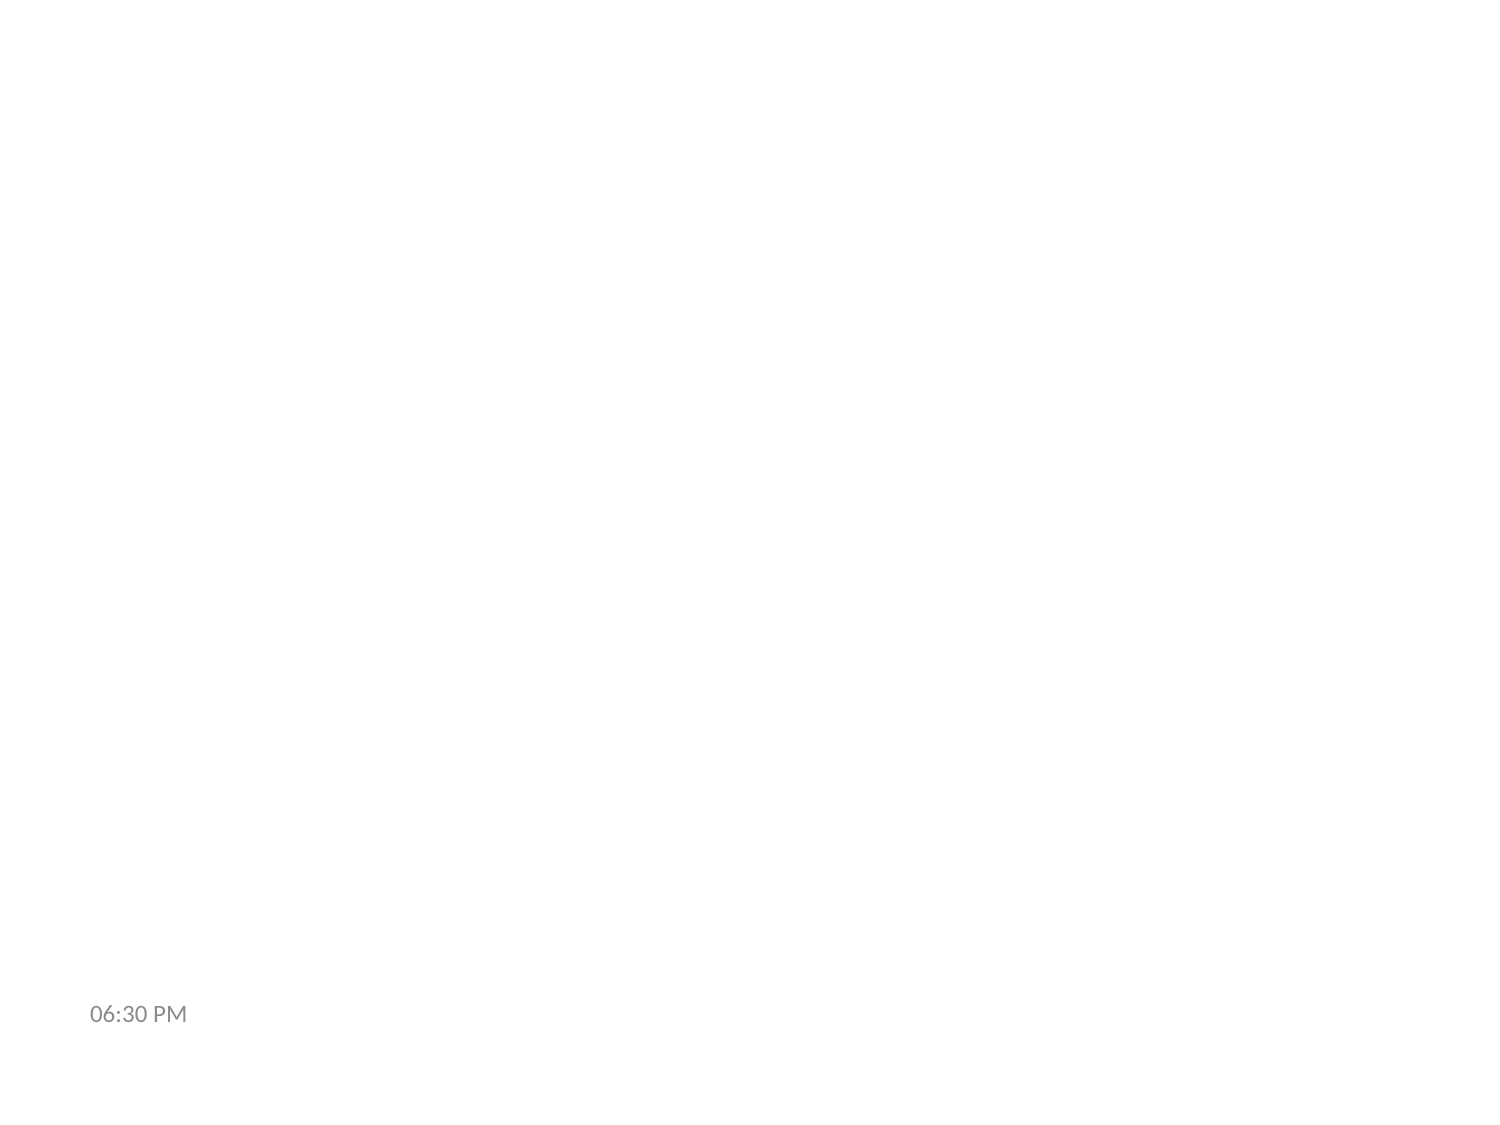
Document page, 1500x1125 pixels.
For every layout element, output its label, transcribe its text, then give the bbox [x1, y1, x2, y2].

text_box 3:35 PM [75, 982, 425, 1043]
